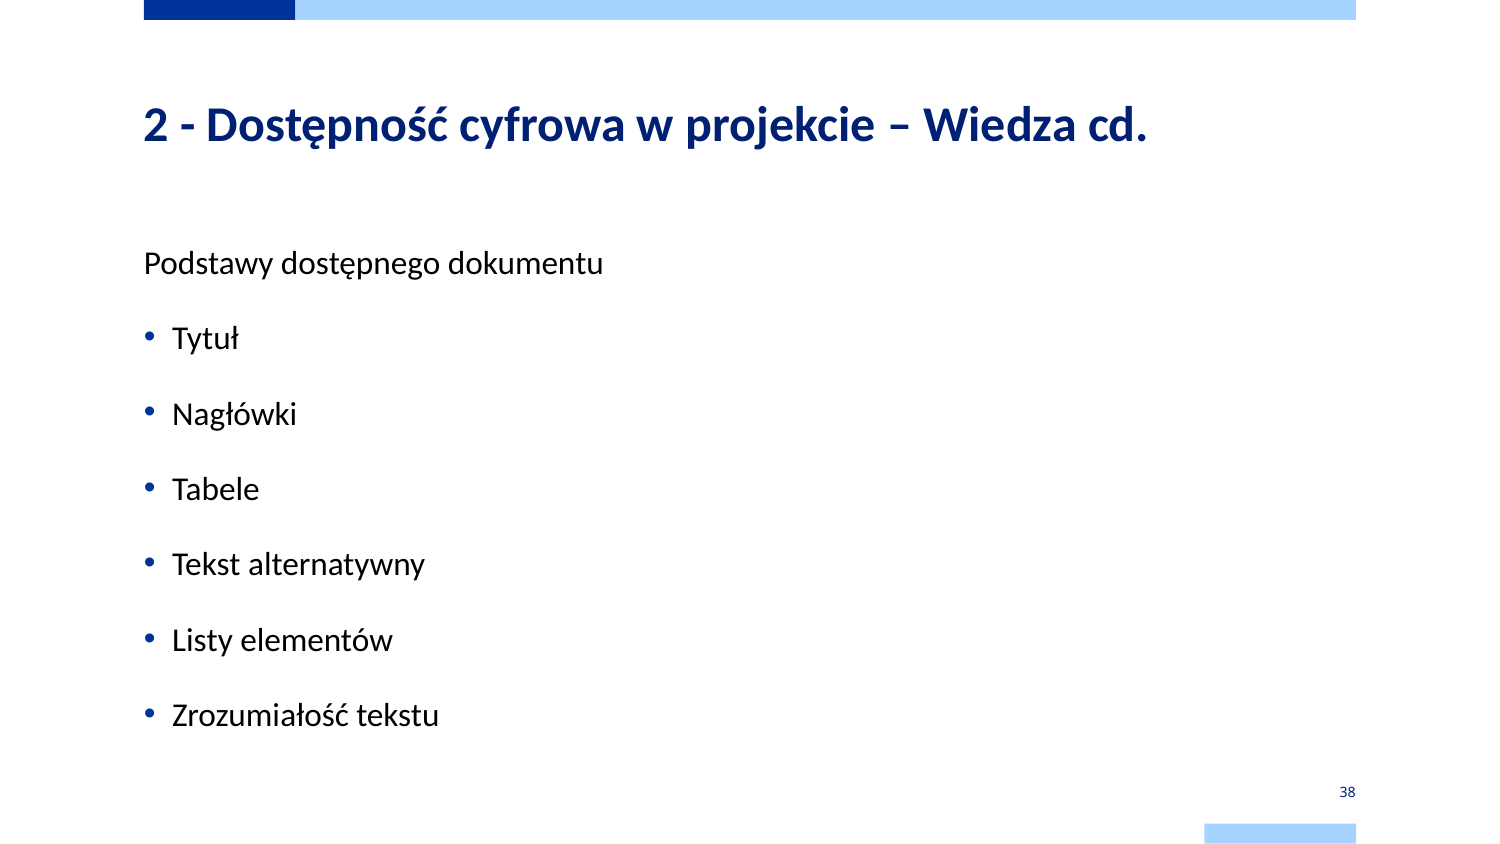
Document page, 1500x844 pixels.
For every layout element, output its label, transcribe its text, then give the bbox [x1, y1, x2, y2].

title 2 - Dostępność cyfrowa w projekcie – Wiedza cd. [143, 100, 1357, 220]
slide_number 38 [1204, 783, 1356, 804]
list Podstawy dostępnego dokumentu Tytuł Nagłówki Tabele Tekst alternatywny Listy elementów Zrozumiałość tekstu [143, 220, 1357, 744]
